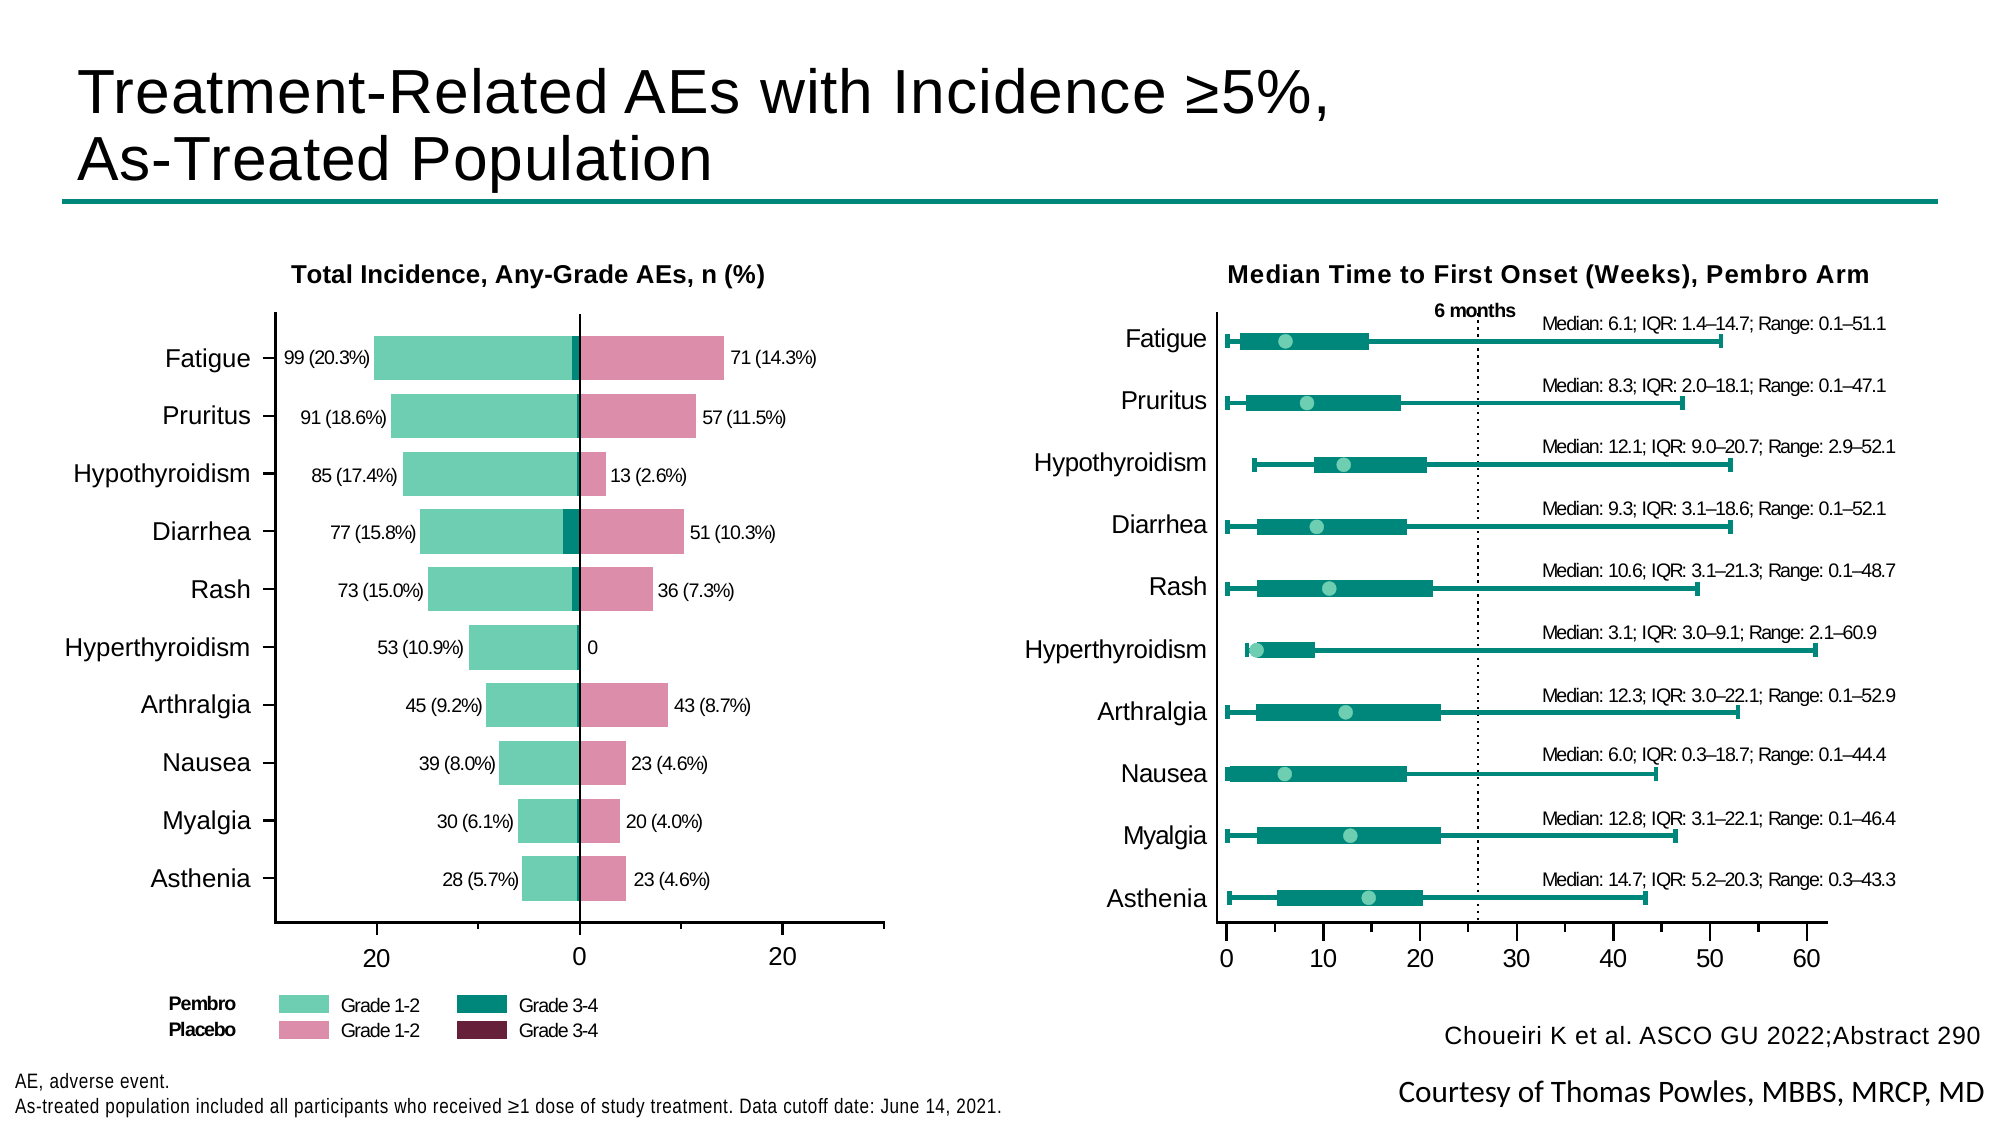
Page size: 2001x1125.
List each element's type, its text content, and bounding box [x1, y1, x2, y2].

text_box Choueiri K et al. ASCO GU 2022;Abstract 290 [1444, 1019, 1983, 1050]
title Treatment-Related AEs with Incidence ≥5%, As-Treated Population [62, 51, 1939, 202]
list AE, adverse event. As-treated population included all participants who received ≥1 dose of study treatment. Data cutoff date: June 14, 2021. [0, 1073, 1877, 1125]
picture [39, 224, 972, 1082]
text_box Courtesy of Thomas Powles, MBBS, MRCP, MD [997, 1064, 2000, 1117]
picture [991, 224, 1932, 1012]
